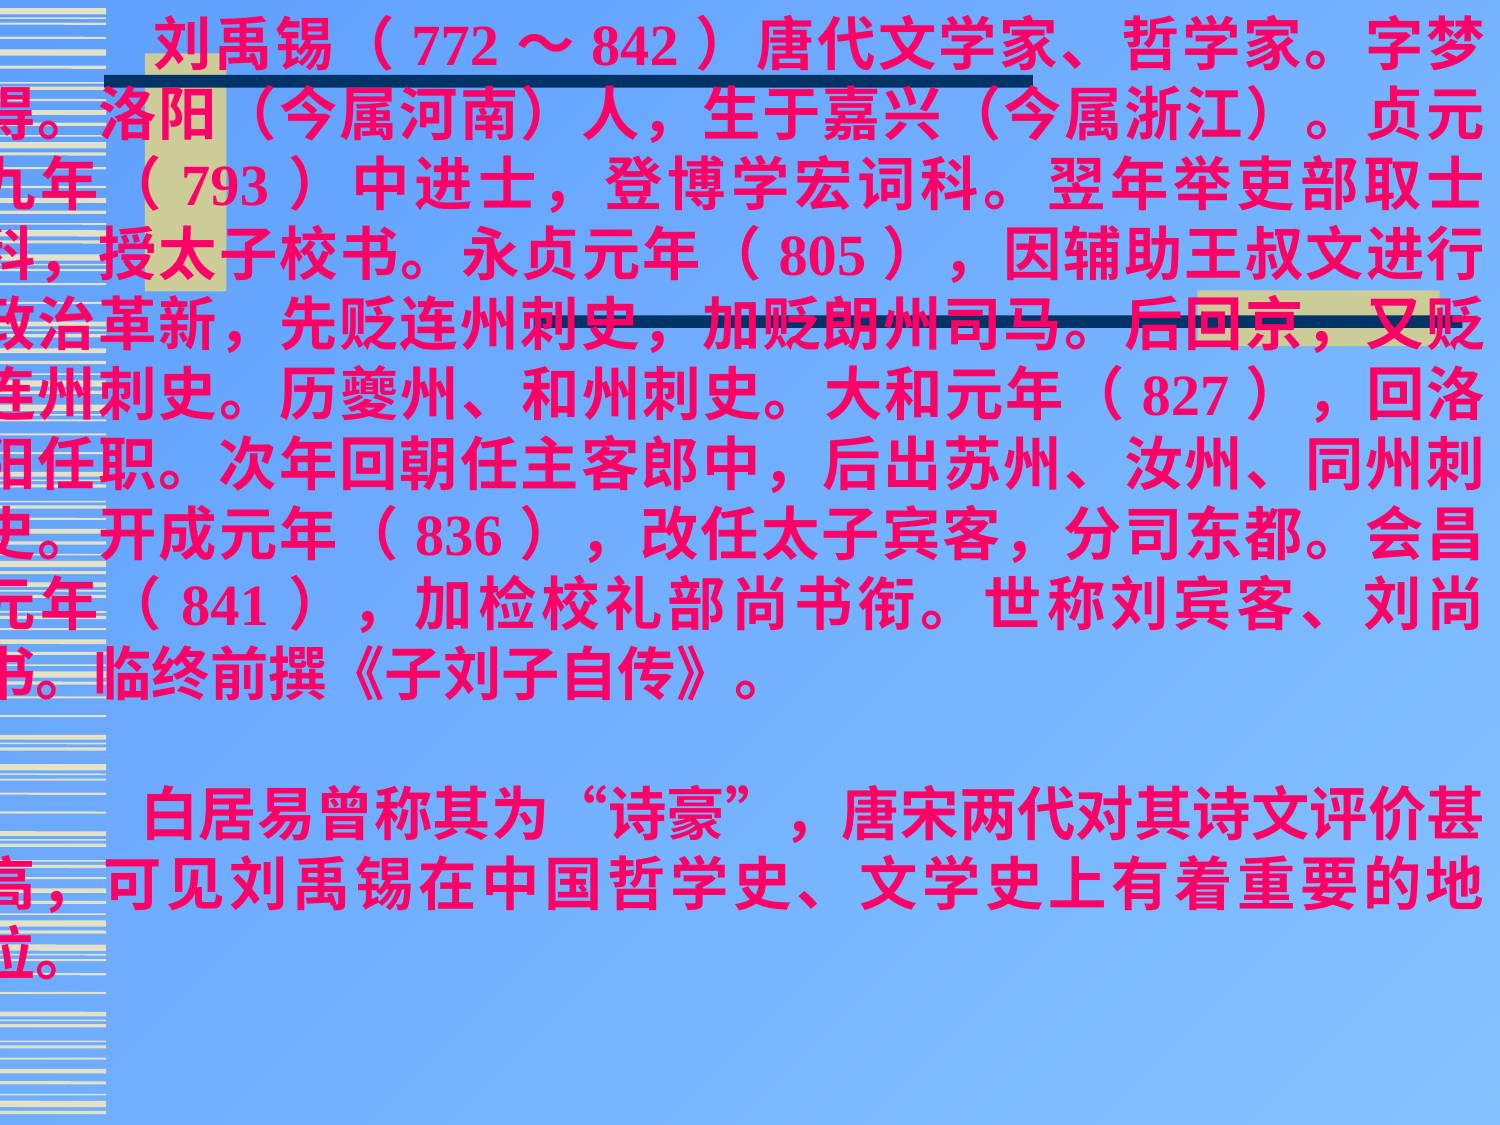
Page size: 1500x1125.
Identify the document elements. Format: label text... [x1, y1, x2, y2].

text_box 刘禹锡（772～842）唐代文学家、哲学家。字梦得。洛阳（今属河南）人，生于嘉兴（今属浙江）。贞元九年（793）中进士，登博学宏词科。翌年举吏部取士科，授太子校书。永贞元年（805），因辅助王叔文进行政治革新，先贬连州刺史，加贬朗州司马。后回京，又贬连州刺史。历夔州、和州刺史。大和元年（827），回洛阳任职。次年回朝任主客郎中，后出苏州、汝州、同州刺史。开成元年（836），改任太子宾客，分司东都。会昌元年（841），加检校礼部尚书衔。世称刘宾客、刘尚书。临终前撰《子刘子自传》。 白居易曾称其为“诗豪”，唐宋两代对其诗文评价甚高，可见刘禹锡在中国哲学史、文学史上有着重要的地位。 。 [0, 0, 1500, 1125]
